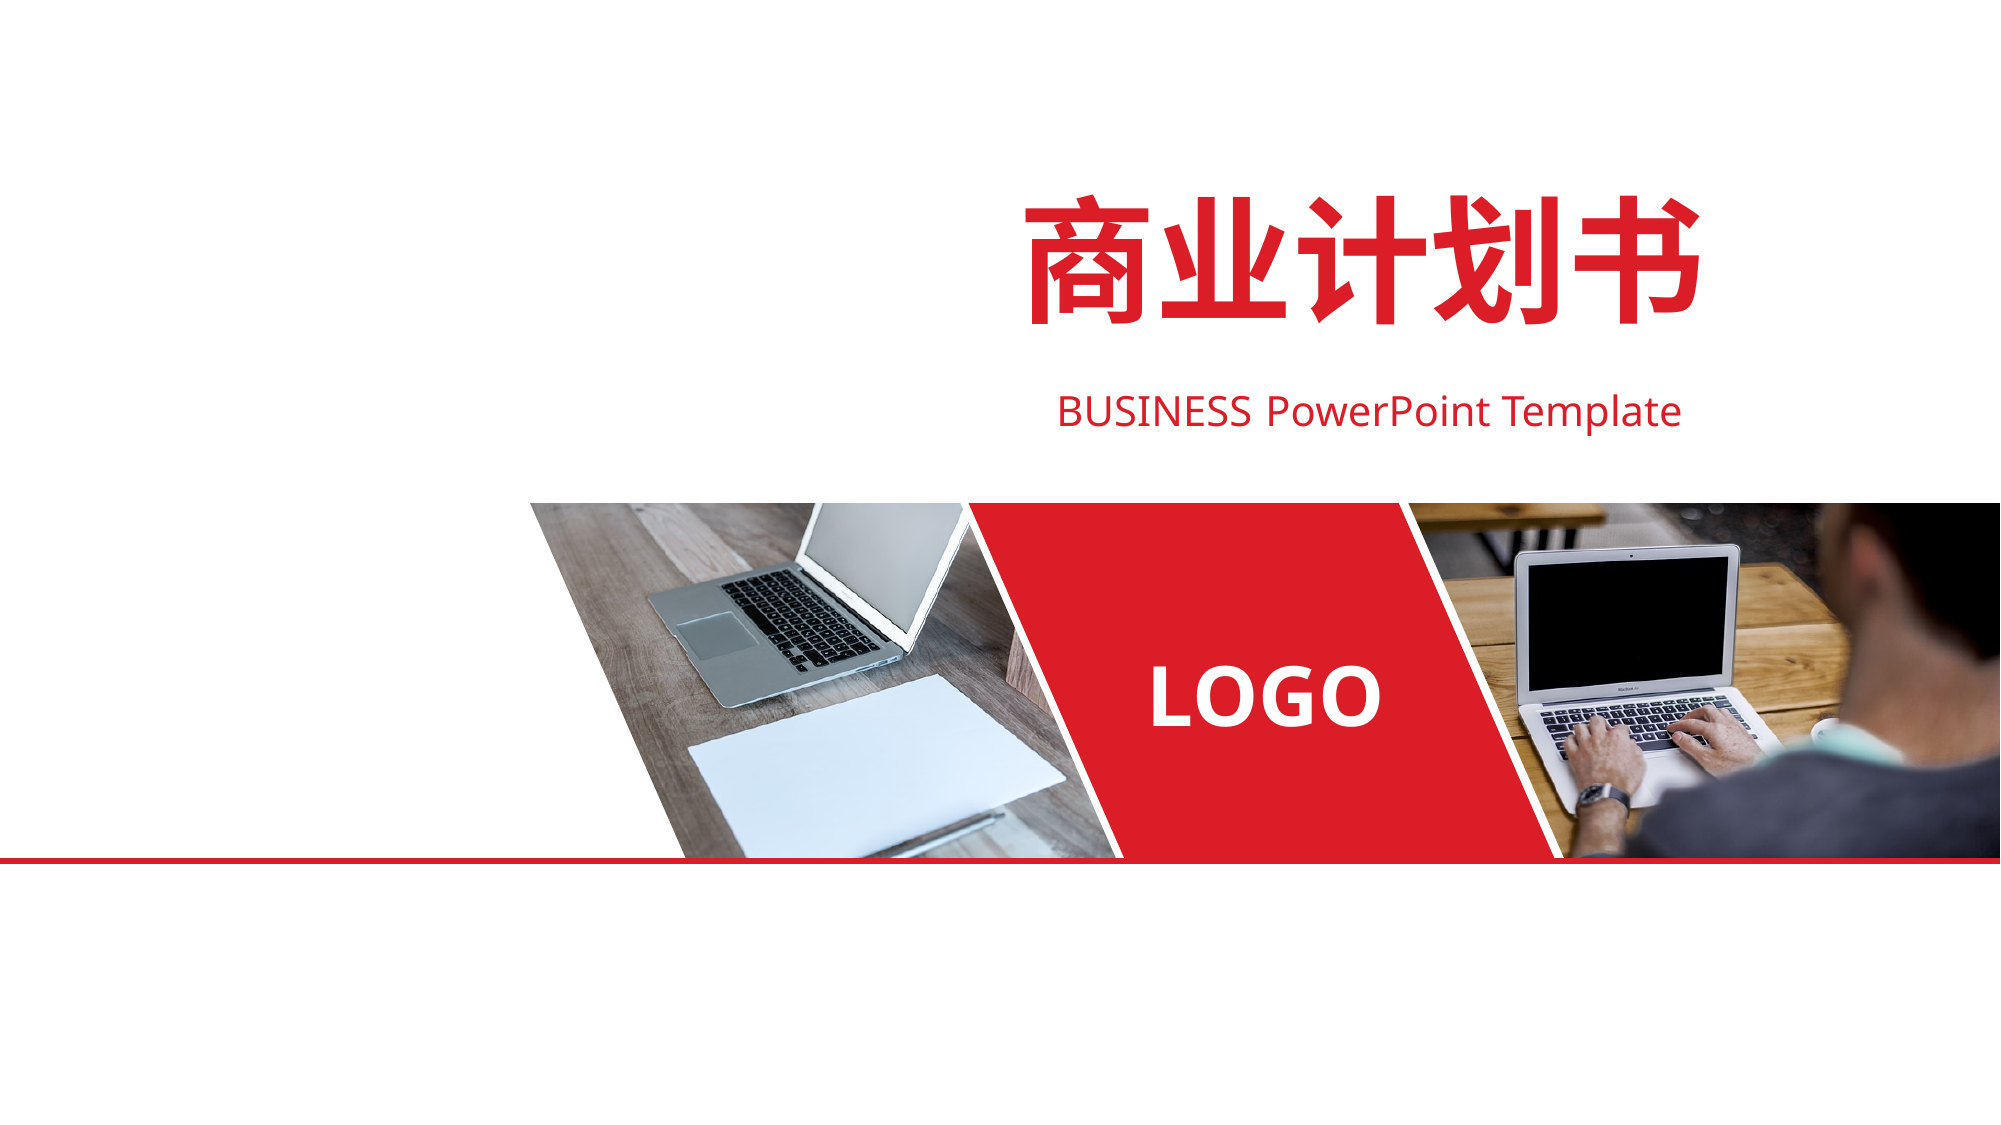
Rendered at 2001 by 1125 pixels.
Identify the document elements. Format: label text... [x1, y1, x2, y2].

text_box [966, 502, 1556, 858]
text_box [528, 502, 1117, 858]
text_box BUSINESS PowerPoint Template [826, 369, 1698, 445]
text_box LOGO [1132, 636, 1400, 751]
text_box [1406, 502, 2000, 858]
text_box 商业计划书 [1003, 168, 1721, 348]
